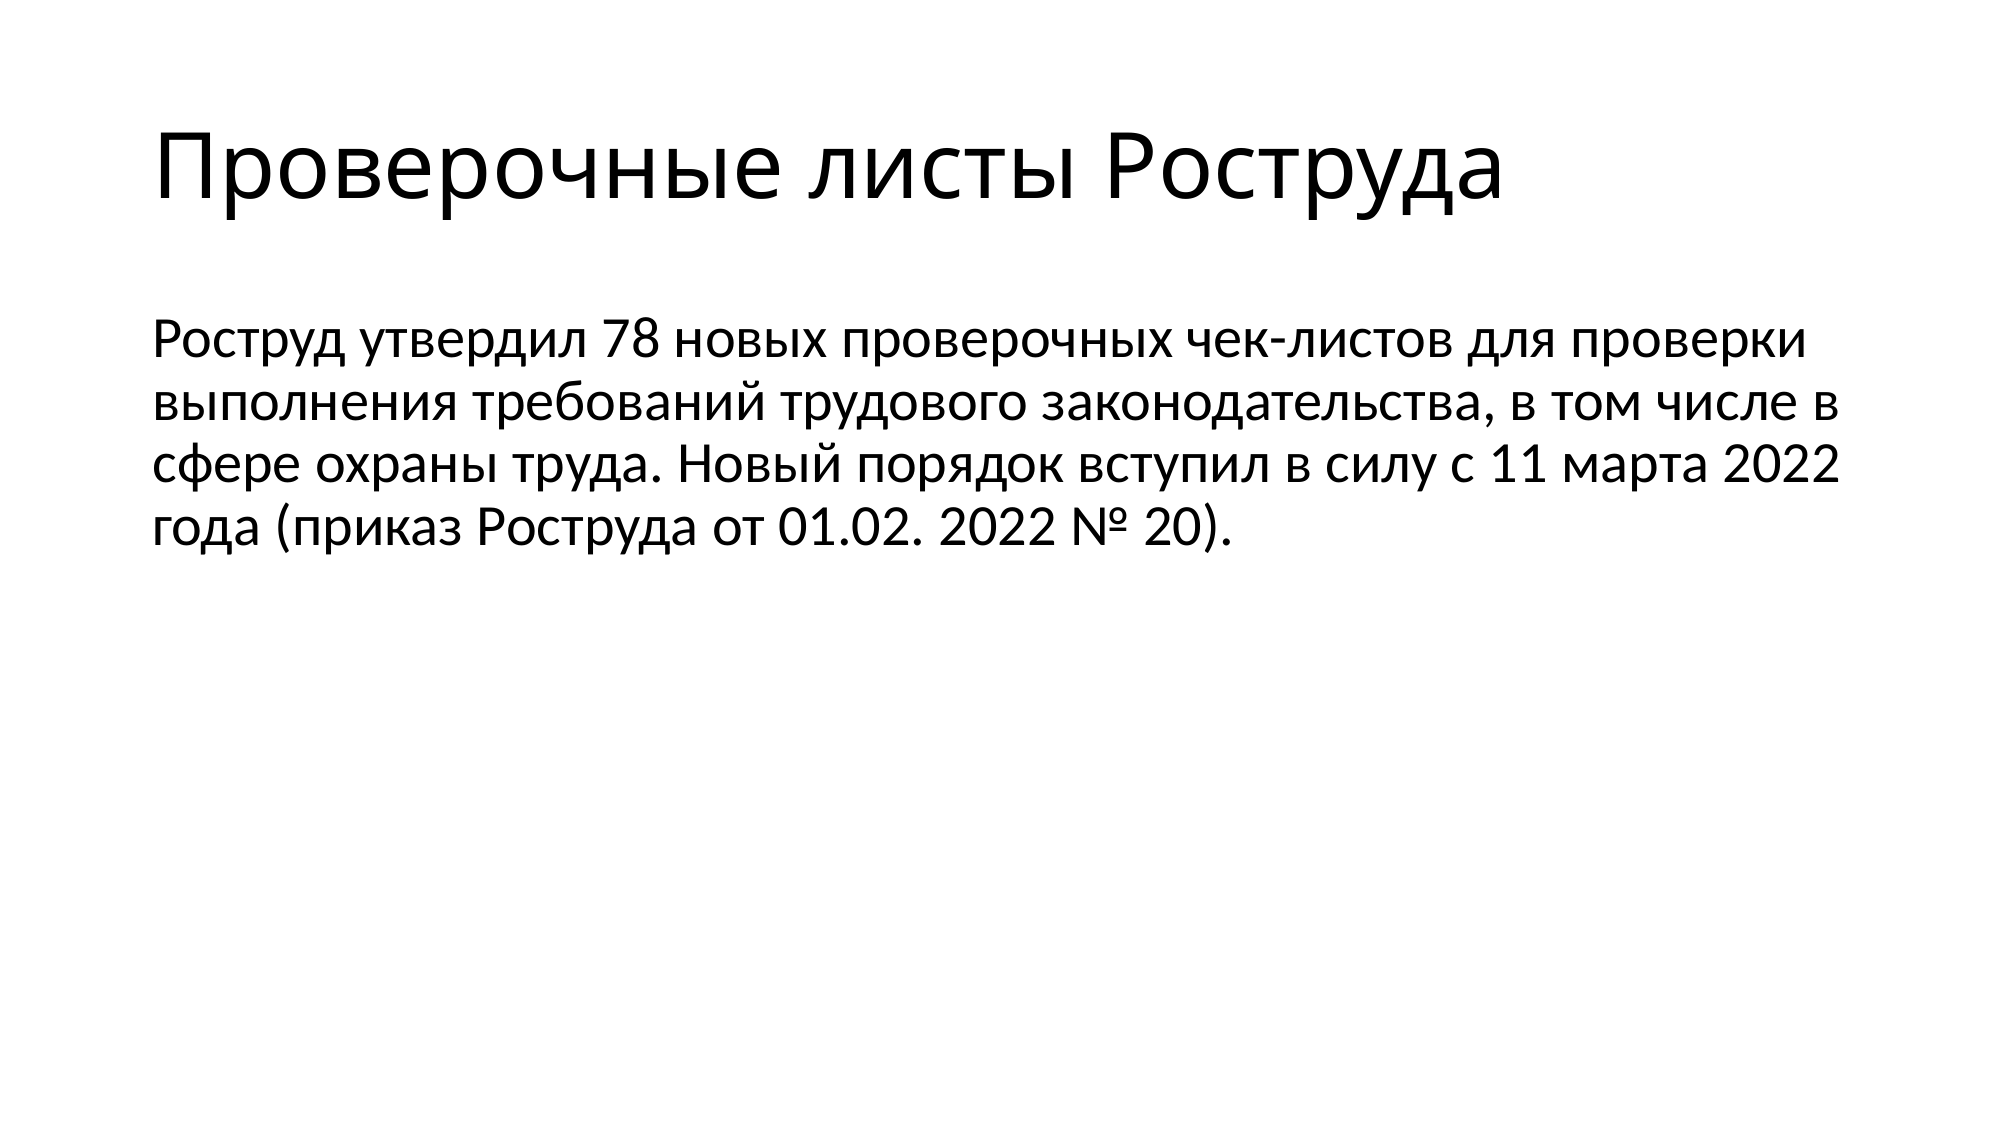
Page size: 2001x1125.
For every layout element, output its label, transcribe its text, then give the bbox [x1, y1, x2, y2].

list Роструд утвердил 78 новых проверочных чек-листов для проверки выполнения требований трудового законодательства, в том числе в сфере охраны труда. Новый порядок вступил в силу с 11 марта 2022 года (приказ Роструда от 01.02. 2022 № 20). [137, 299, 1863, 1014]
title Проверочные листы Роструда [137, 59, 1863, 278]
